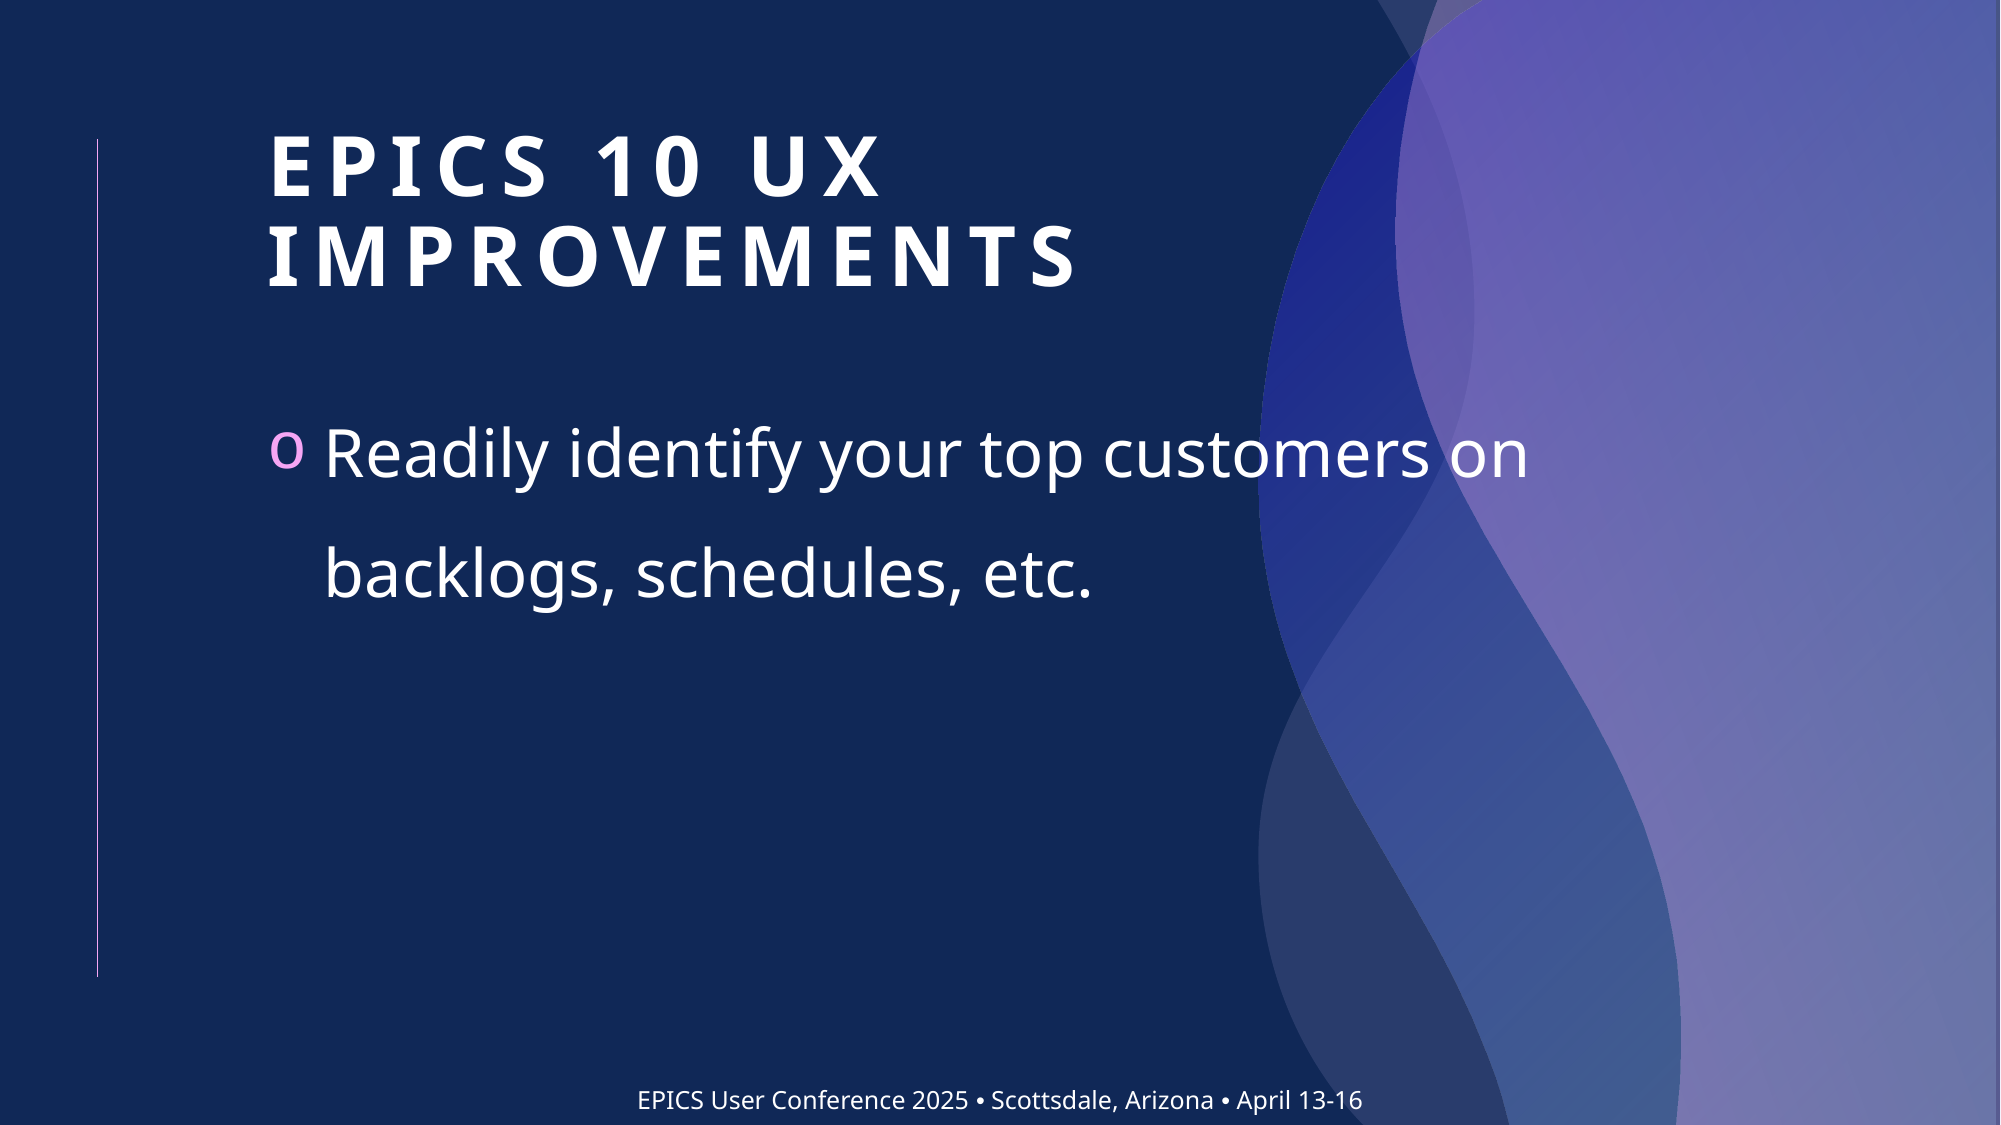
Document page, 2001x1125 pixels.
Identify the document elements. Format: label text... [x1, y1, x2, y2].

list Readily identify your top customers on backlogs, schedules, etc. [251, 363, 1563, 902]
title EPICS 10 UX Improvements [251, 136, 1709, 312]
